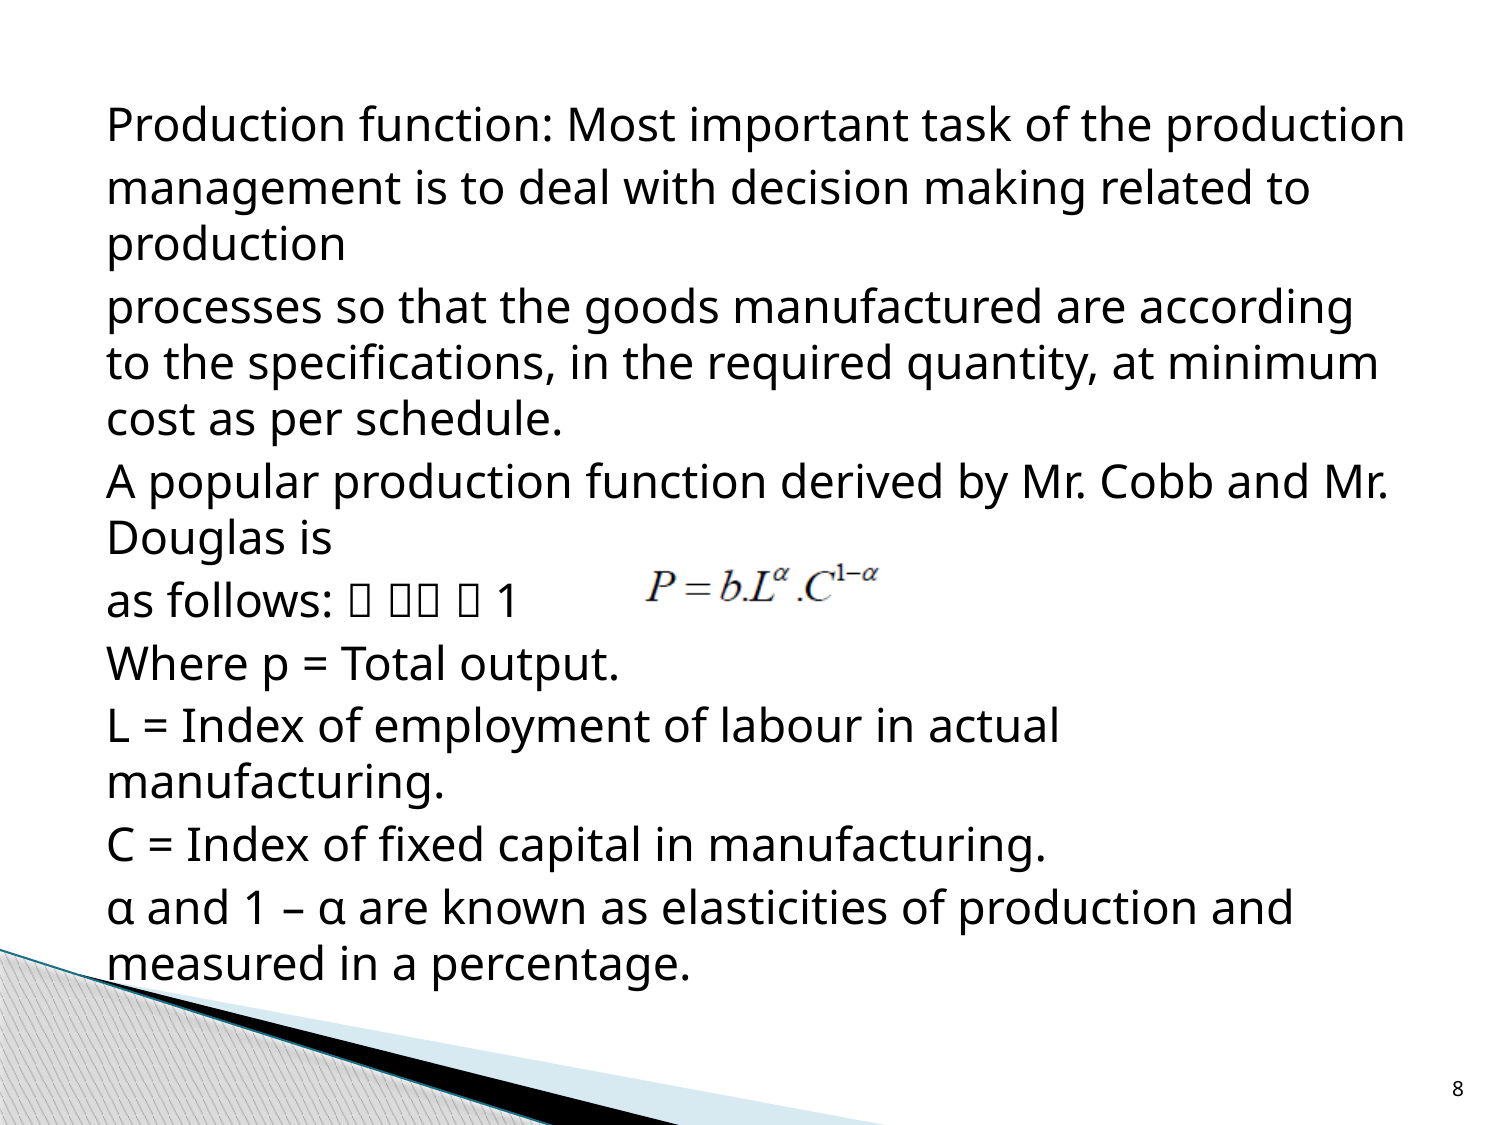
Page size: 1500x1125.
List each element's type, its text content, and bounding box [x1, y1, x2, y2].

picture [599, 562, 937, 640]
list Production function: Most important task of the production management is to deal with decision making related to production processes so that the goods manufactured are according to the specifications, in the required quantity, at minimum cost as per schedule. A popular production function derived by Mr. Cobb and Mr. Douglas is as follows:    1 Where p = Total output. L = Index of employment of labour in actual manufacturing. C = Index of fixed capital in manufacturing. α and 1 – α are known as elasticities of production and measured in a percentage. [75, 87, 1425, 1050]
slide_number 8 [1418, 1051, 1479, 1112]
